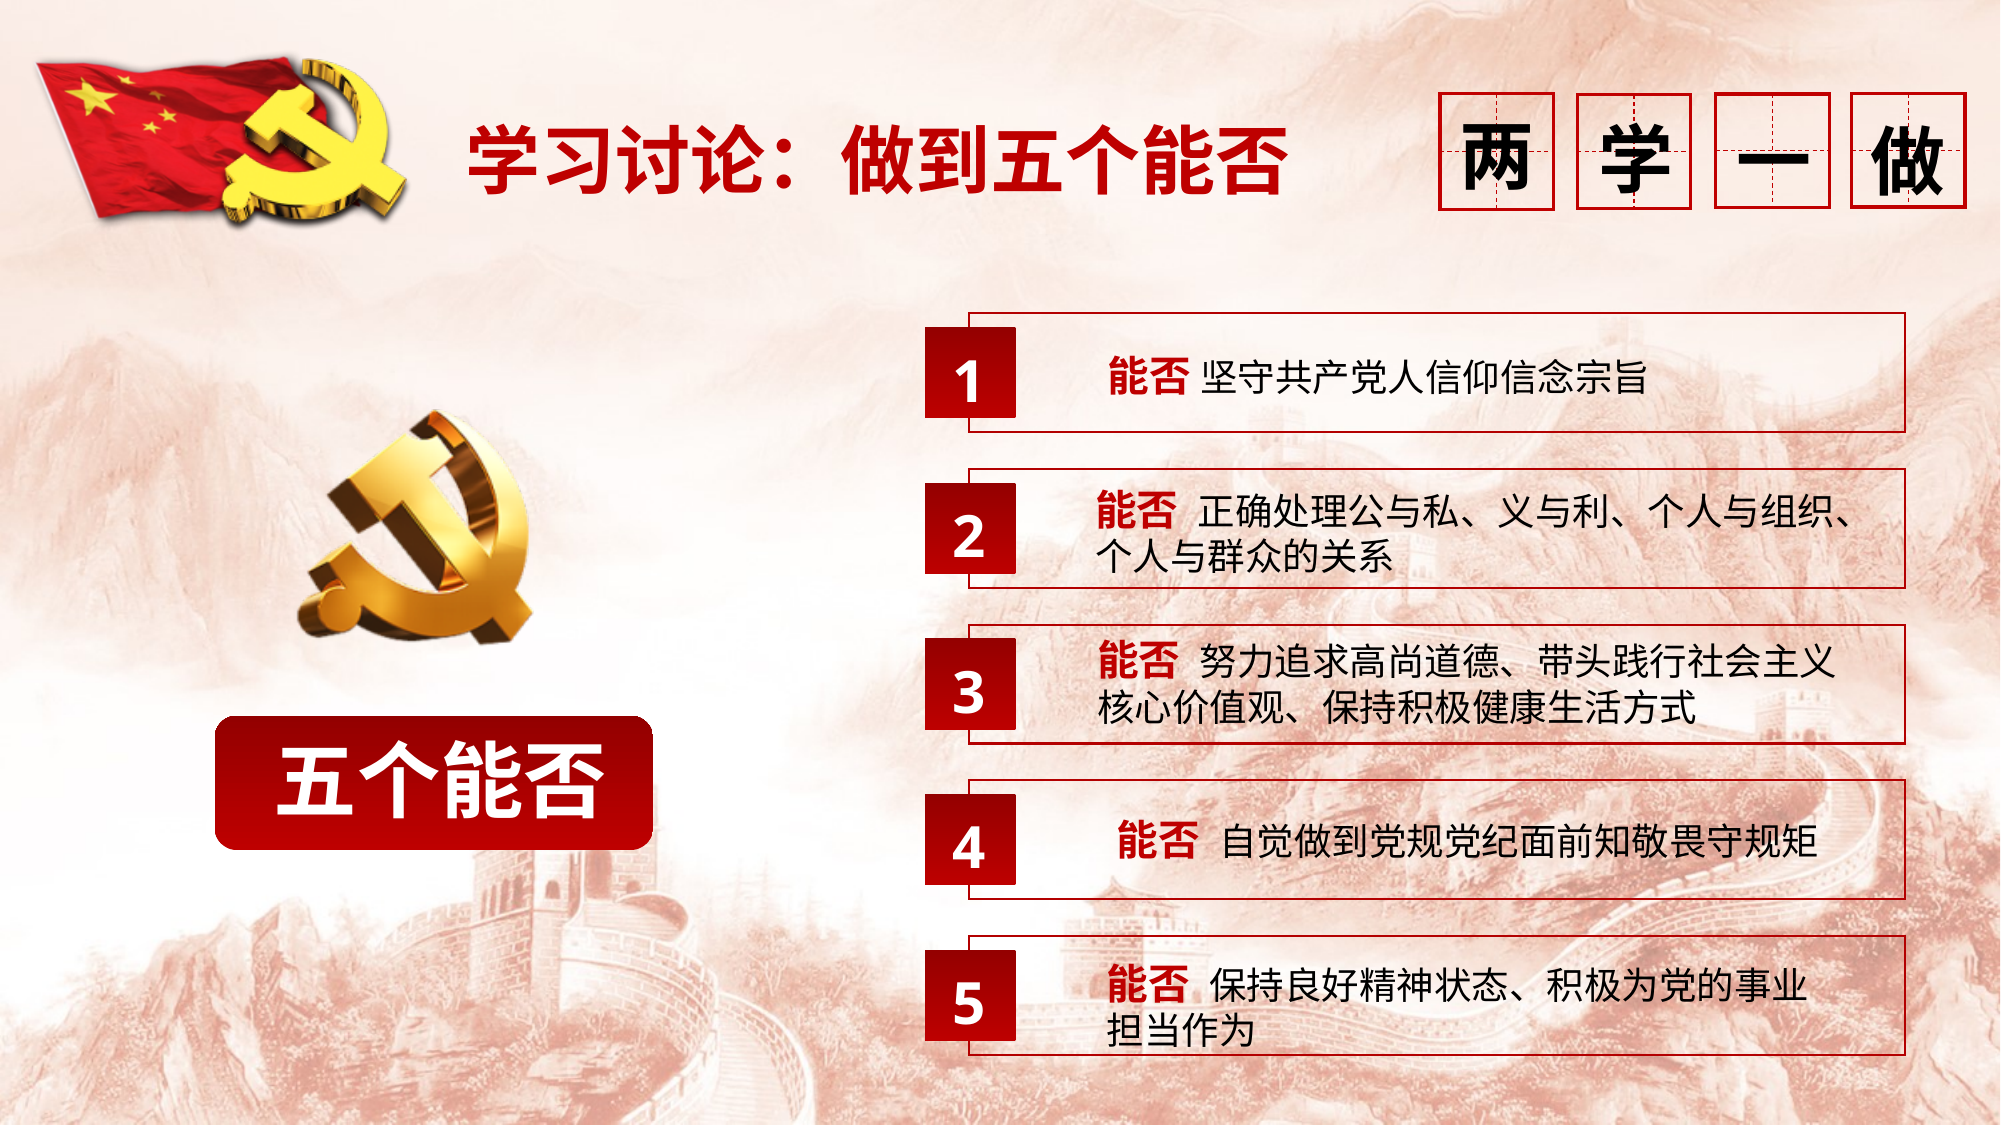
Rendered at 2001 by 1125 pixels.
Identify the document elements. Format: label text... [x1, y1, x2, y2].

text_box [1577, 94, 1691, 209]
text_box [908, 638, 1031, 730]
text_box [29, 49, 414, 235]
text_box 学习讨论：做到五个能否 [450, 106, 1320, 234]
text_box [969, 468, 1906, 588]
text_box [1715, 93, 1830, 208]
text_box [214, 715, 654, 851]
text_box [908, 950, 1031, 1041]
picture [0, 0, 2001, 1125]
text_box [969, 624, 1906, 744]
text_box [969, 313, 1906, 433]
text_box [908, 794, 1031, 885]
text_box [1851, 93, 1966, 208]
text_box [908, 483, 1031, 574]
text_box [1440, 93, 1554, 210]
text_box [969, 780, 1906, 899]
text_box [969, 935, 1906, 1062]
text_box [908, 327, 1031, 418]
